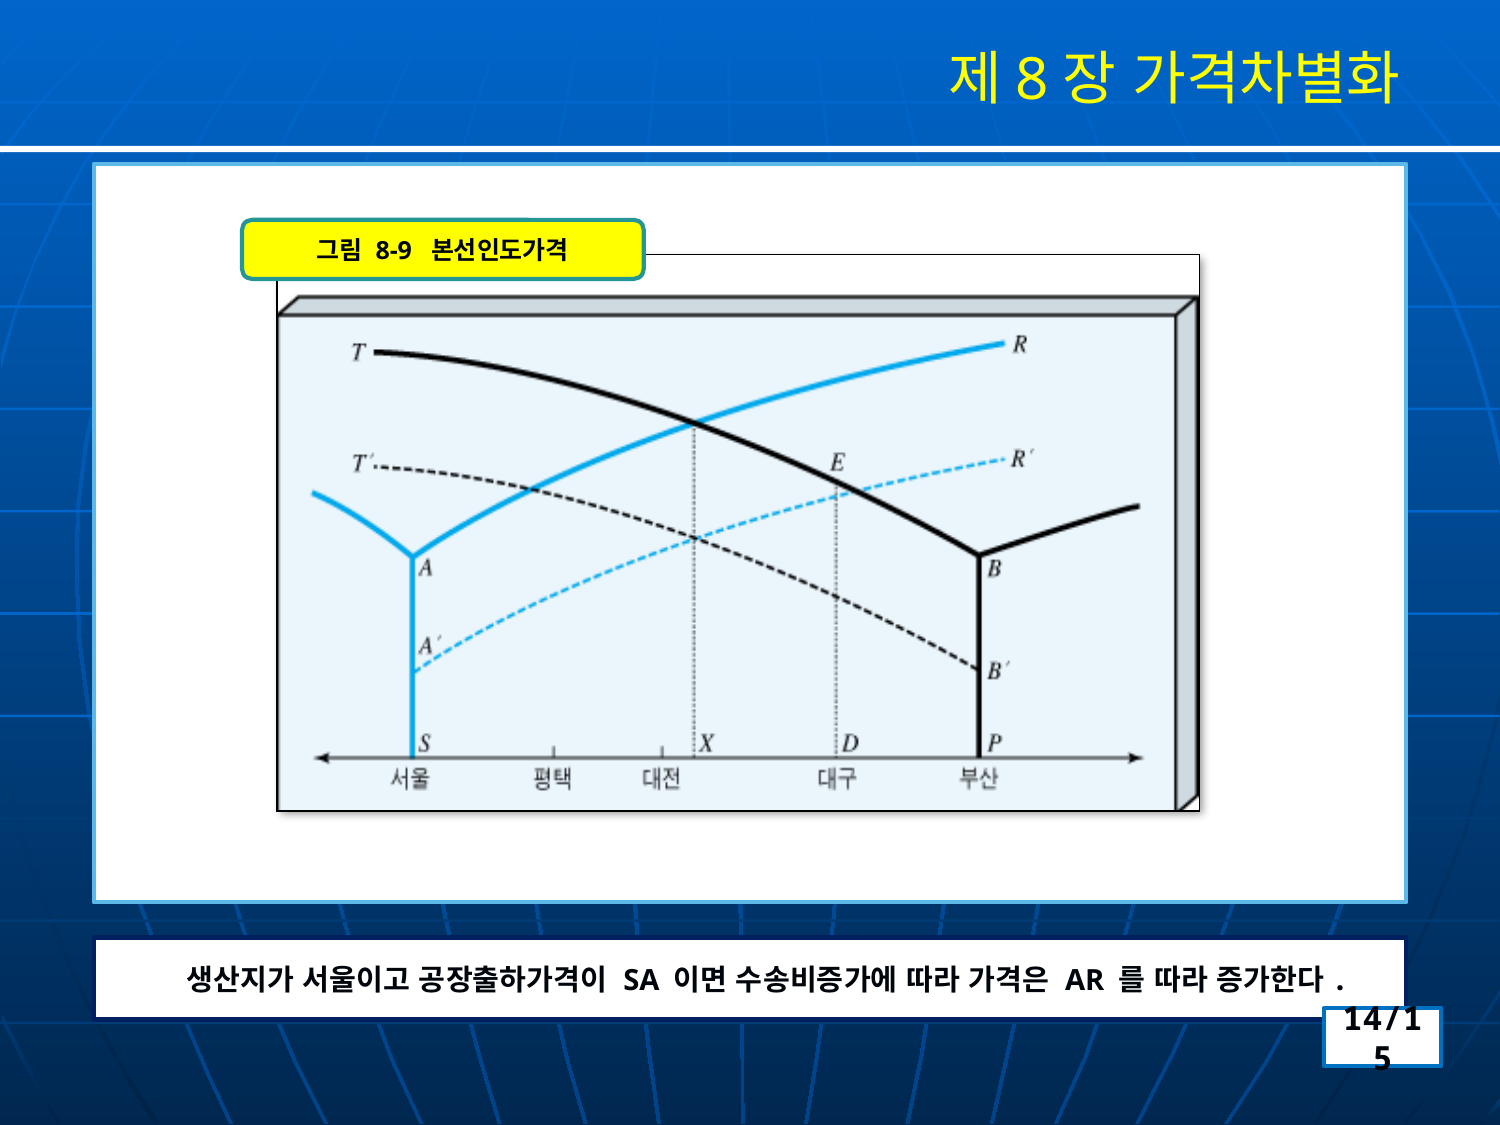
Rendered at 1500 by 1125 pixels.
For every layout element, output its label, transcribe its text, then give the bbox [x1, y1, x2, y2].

text_box 그림 8-9 본선인도가격 [239, 217, 646, 282]
text_box 제8장 가격차별화 [933, 34, 1416, 119]
text_box 생산지가 서울이고 공장출하가격이 SA 이면 수송비증가에 따라 가격은 AR 를 따라 증가한다. [92, 935, 1408, 1022]
text_box [92, 162, 1408, 904]
text_box 14/15 [1322, 1006, 1443, 1068]
picture [277, 255, 1200, 811]
